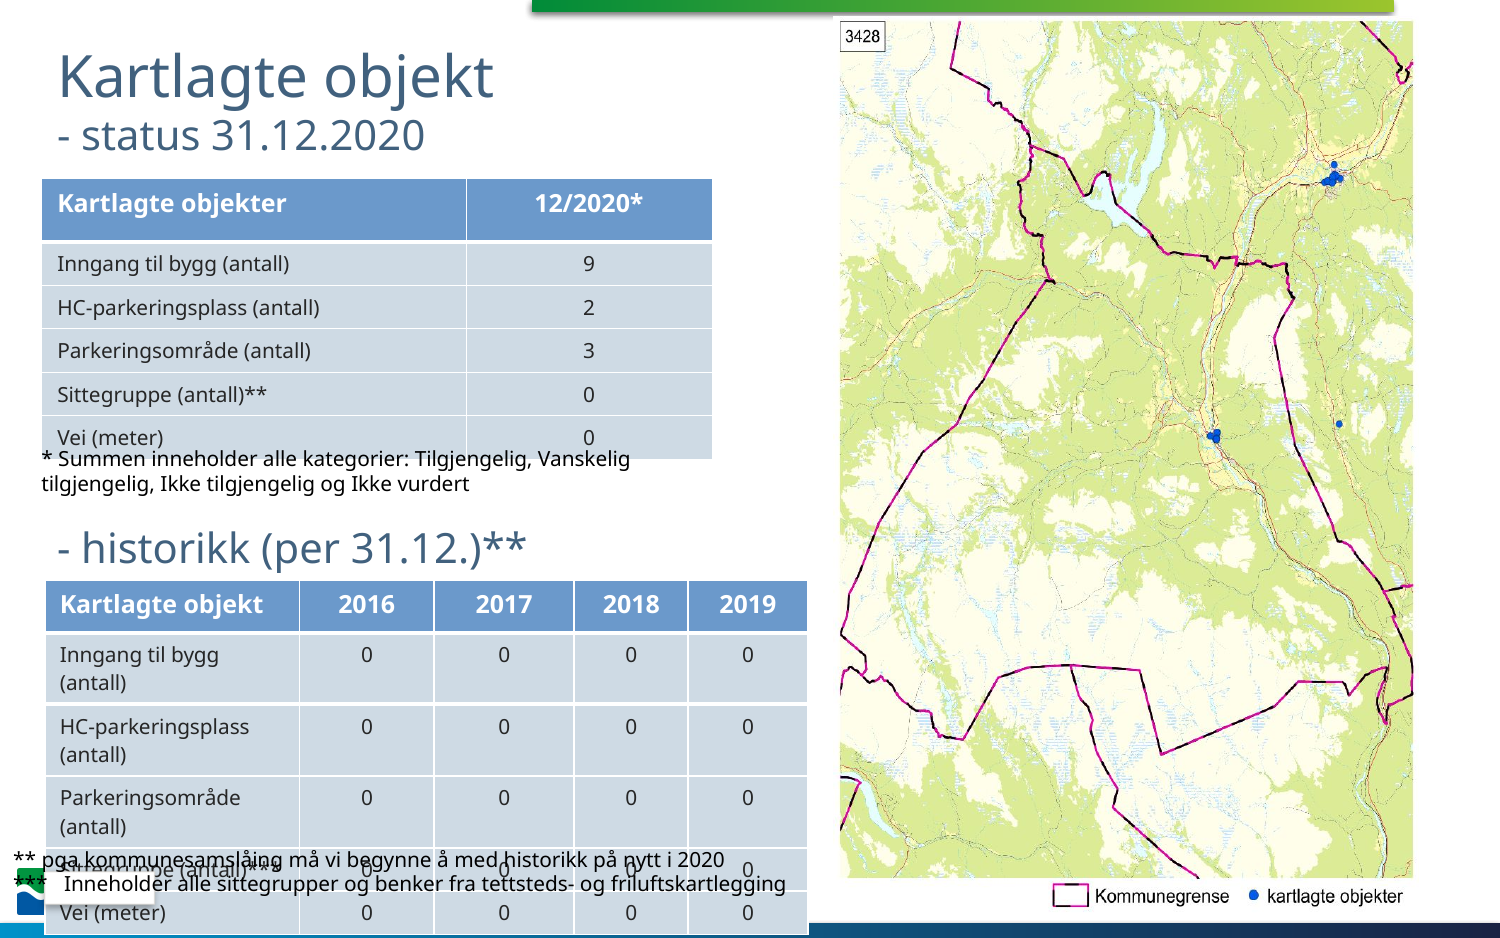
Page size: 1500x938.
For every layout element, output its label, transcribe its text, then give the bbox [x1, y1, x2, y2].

table_header Kartlagte objekter [42, 179, 466, 240]
table_cell 9 [467, 244, 712, 285]
table_cell Parkeringsområde (antall) [46, 777, 299, 838]
table_cell 0 [300, 777, 433, 838]
table_cell HC-parkeringsplass (antall) [42, 286, 466, 328]
table_cell 0 [435, 706, 573, 775]
table_cell Parkeringsområde (antall) [42, 329, 466, 372]
table_cell Inngang til bygg (antall) [42, 244, 466, 285]
text_box - historikk (per 31.12.)** [42, 496, 828, 580]
table_header 12/2020* [467, 179, 712, 240]
table_cell 0 [802, 849, 807, 890]
table_cell 0 [575, 706, 687, 775]
text_box * Summen inneholder alle kategorier: Tilgjengelig, Vanskelig tilgjengelig, Ikke tilgjengelig og Ikke vurdert [26, 438, 711, 504]
table_cell 0 [689, 777, 807, 847]
table_cell 0 [689, 892, 807, 934]
text_box ** pga kommunesamslåing må vi begynne å med historikk på nytt i 2020 *** Inneholder alle sittegrupper og benker fra tettsteds- og friluftskartlegging [0, 838, 802, 904]
table_cell Inngang til bygg (antall) [46, 635, 299, 702]
table_cell 0 [575, 635, 687, 702]
table_cell 0 [300, 635, 433, 702]
table_cell 0 [575, 777, 687, 838]
table_cell 0 [575, 904, 687, 934]
text_box Kartlagte objekt - status 31.12.2020 [42, 24, 828, 167]
table_cell 2 [467, 286, 712, 328]
table_cell 0 [435, 635, 573, 702]
table_cell 0 [467, 416, 712, 459]
table_cell 0 [689, 635, 807, 702]
table_cell 0 [467, 373, 712, 415]
table_cell 0 [435, 777, 573, 838]
table_cell Vei (meter) [42, 416, 466, 438]
table_cell 0 [435, 904, 573, 934]
table_header 2019 [689, 581, 807, 631]
table_header Kartlagte objekt [46, 581, 299, 631]
table_header 2017 [435, 581, 573, 631]
table_cell 0 [300, 904, 433, 934]
table_cell 3 [467, 329, 712, 372]
table_cell Sittegruppe (antall)** [42, 373, 466, 415]
picture [833, 16, 1419, 913]
table_cell 0 [300, 706, 433, 775]
table_cell Vei (meter) [46, 904, 299, 934]
table_cell 0 [689, 706, 807, 775]
table_header 2018 [575, 581, 687, 631]
table_header 2016 [300, 581, 433, 631]
table_cell HC-parkeringsplass (antall) [46, 706, 299, 775]
